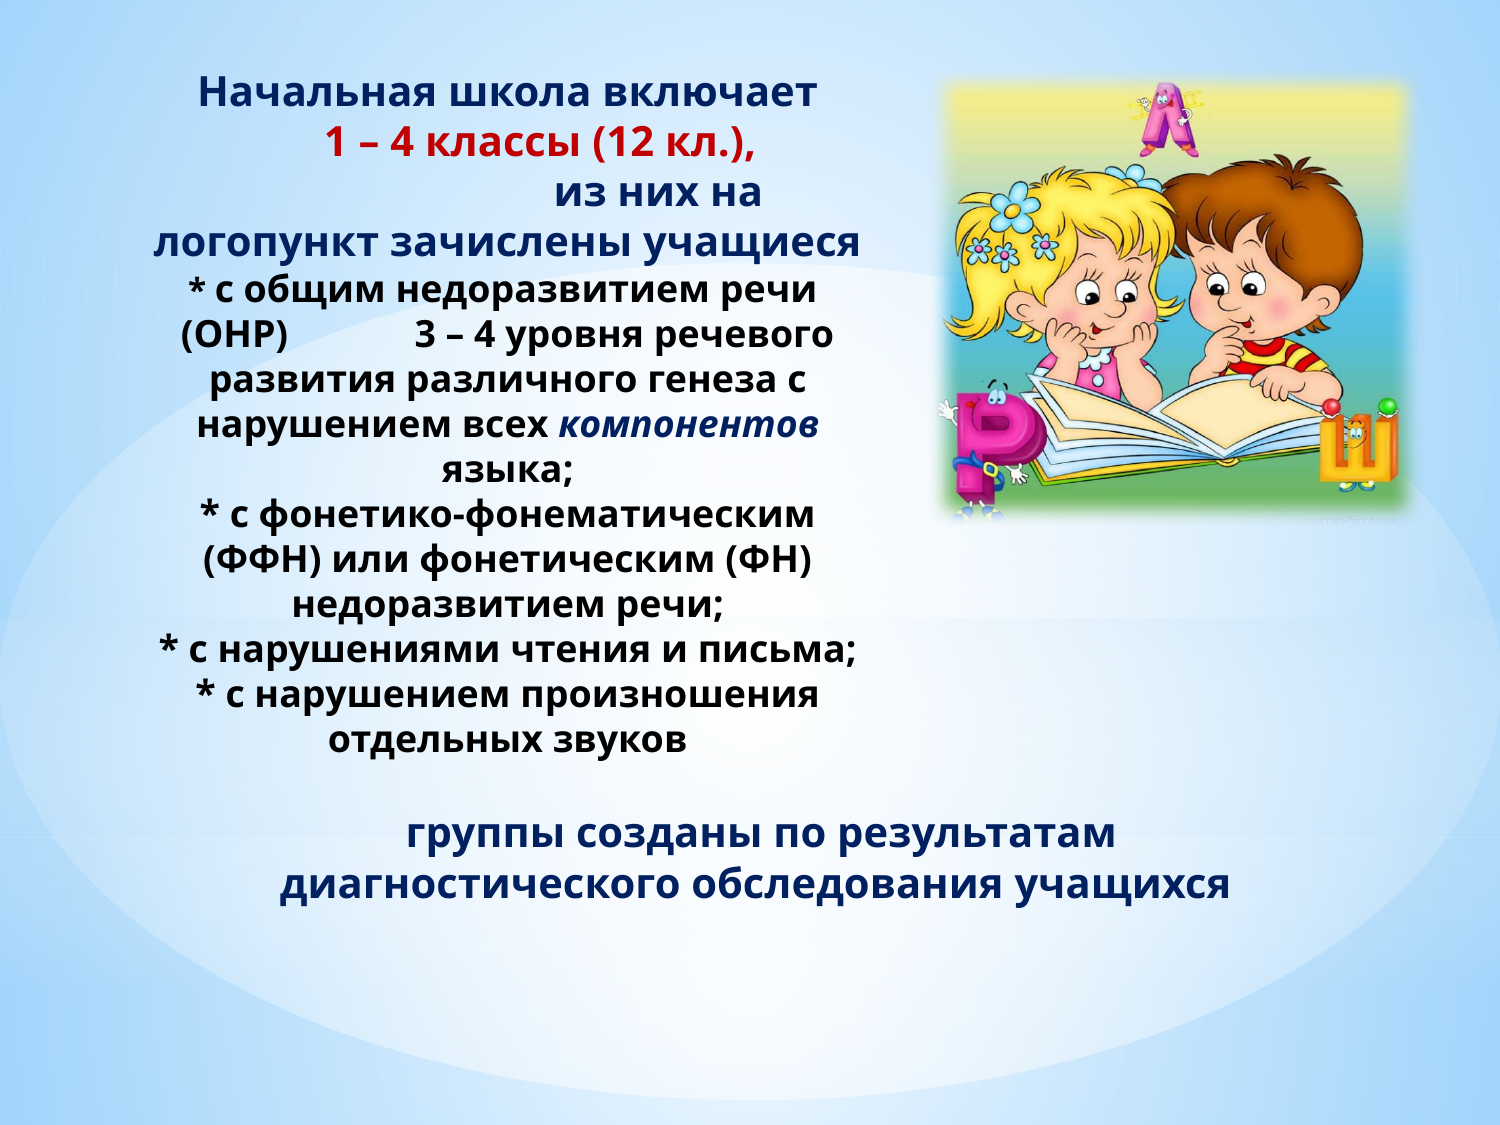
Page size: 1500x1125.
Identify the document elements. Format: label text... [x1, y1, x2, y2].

list группы созданы по результатам диагностического обследования учащихся [194, 798, 1317, 1035]
title Начальная школа включает 1 – 4 классы (12 кл.), из них на логопункт зачислены учащиеся * с общим недоразвитием речи (ОНР) 3 – 4 уровня речевого развития различного генеза с нарушением всех компонентов языка; * с фонетико-фонематическим (ФФН) или фонетическим (ФН) недоразвитием речи; * с нарушениями чтения и письма; * с нарушением произношения отдельных звуков [135, 101, 880, 858]
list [926, 66, 1425, 528]
